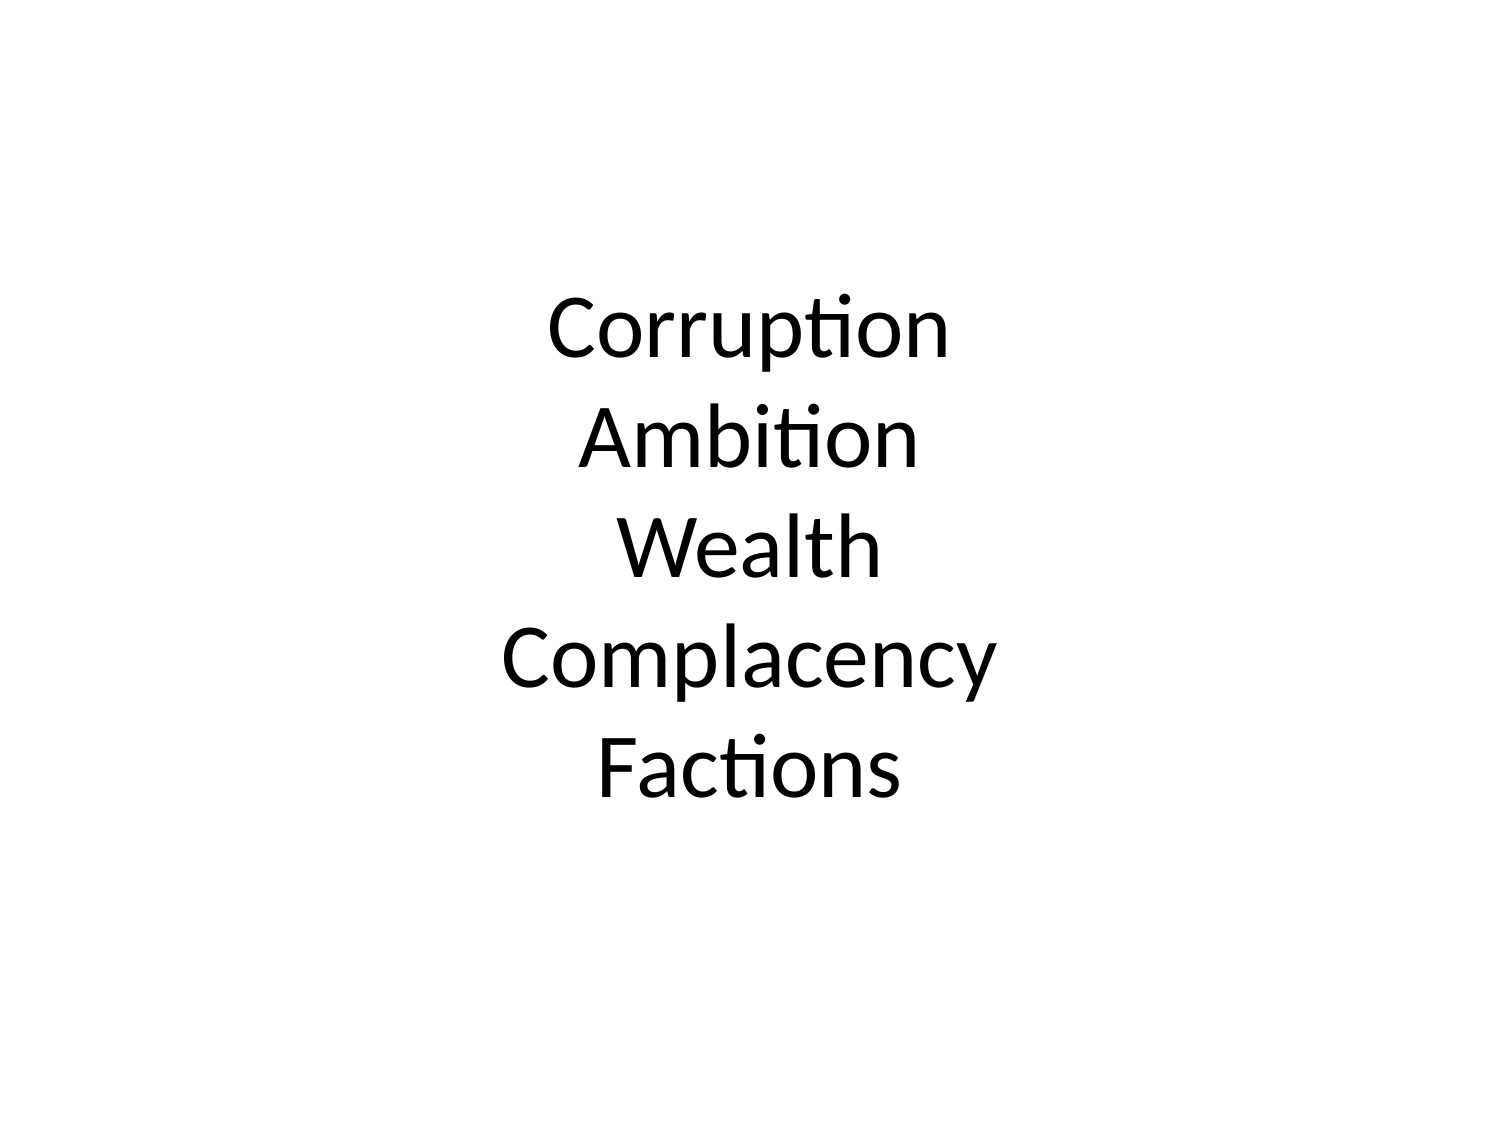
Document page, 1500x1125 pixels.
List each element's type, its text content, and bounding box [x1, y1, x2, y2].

title Corruption Ambition Wealth Complacency Factions [74, 44, 1426, 1038]
